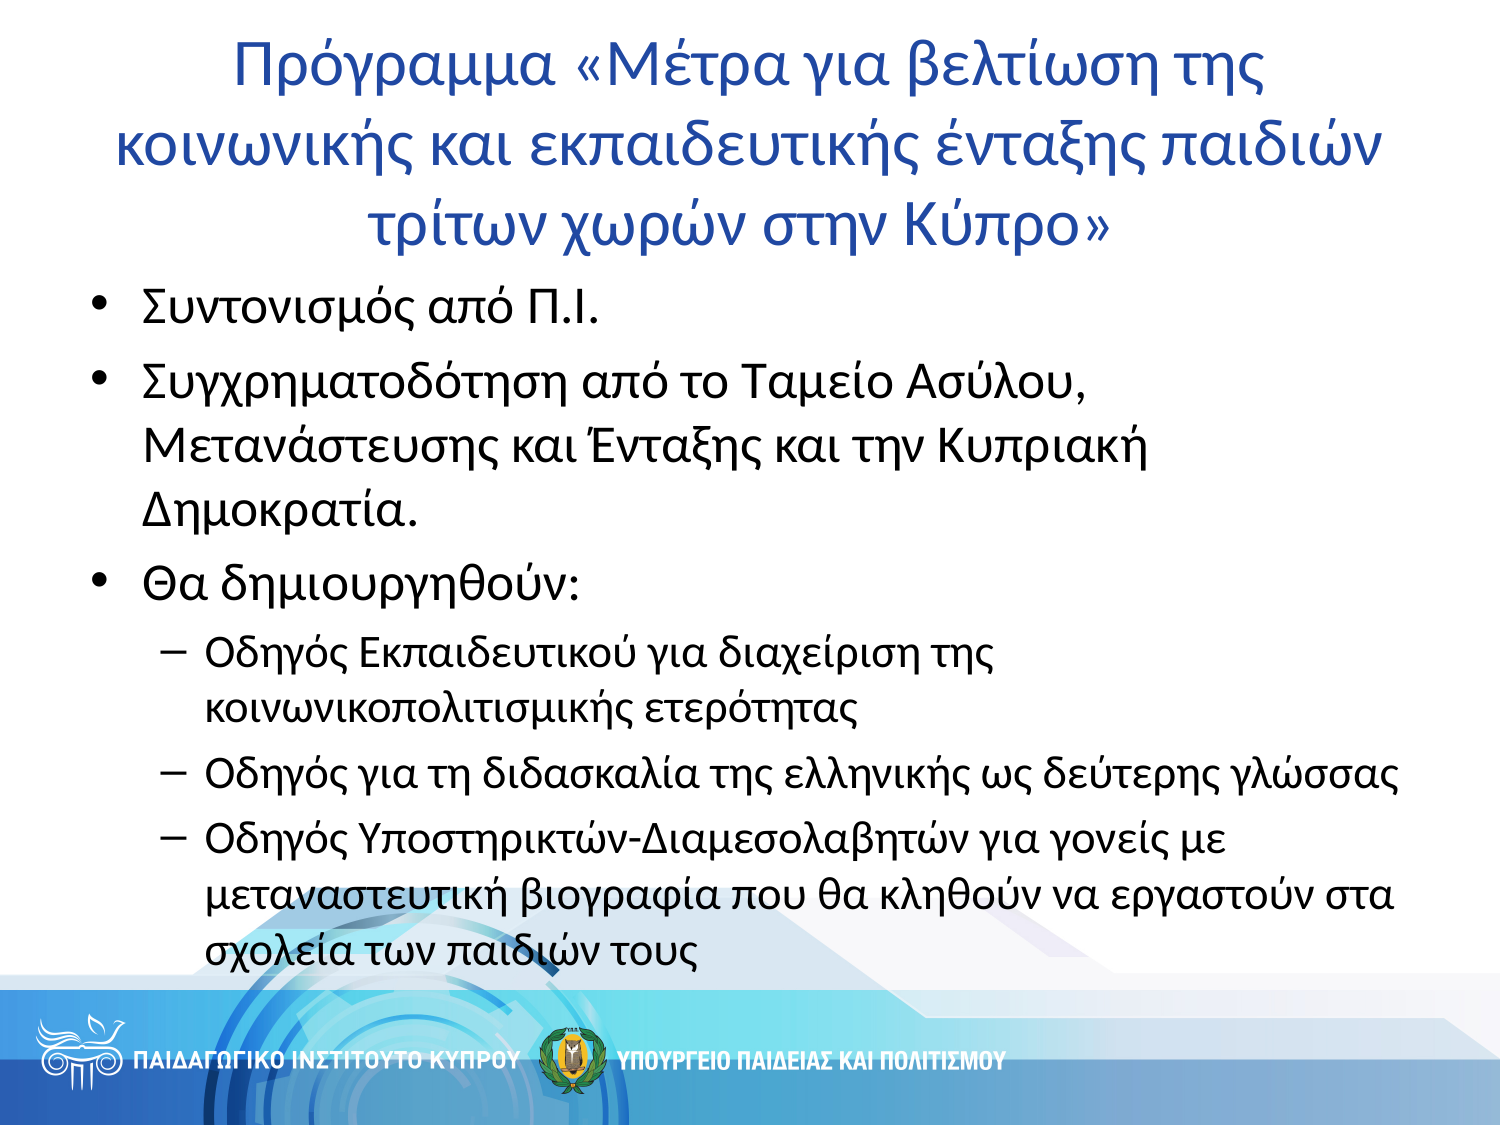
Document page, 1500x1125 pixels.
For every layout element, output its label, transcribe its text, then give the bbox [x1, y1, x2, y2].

list Συντονισμός από Π.Ι. Συγχρηματοδότηση από το Ταμείο Ασύλου, Μετανάστευσης και Ένταξης και την Κυπριακή Δημοκρατία. Θα δημιουργηθούν: Οδηγός Εκπαιδευτικού για διαχείριση της κοινωνικοπολιτισμικής ετερότητας Οδηγός για τη διδασκαλία της ελληνικής ως δεύτερης γλώσσας Οδηγός Υποστηρικτών-Διαμεσολαβητών για γονείς με μεταναστευτική βιογραφία που θα κληθούν να εργαστούν στα σχολεία των παιδιών τους [75, 262, 1425, 1005]
picture [0, 0, 1500, 1125]
title Πρόγραμμα «Μέτρα για βελτίωση της κοινωνικής και εκπαιδευτικής ένταξης παιδιών τρίτων χωρών στην Κύπρο» [75, 45, 1425, 233]
